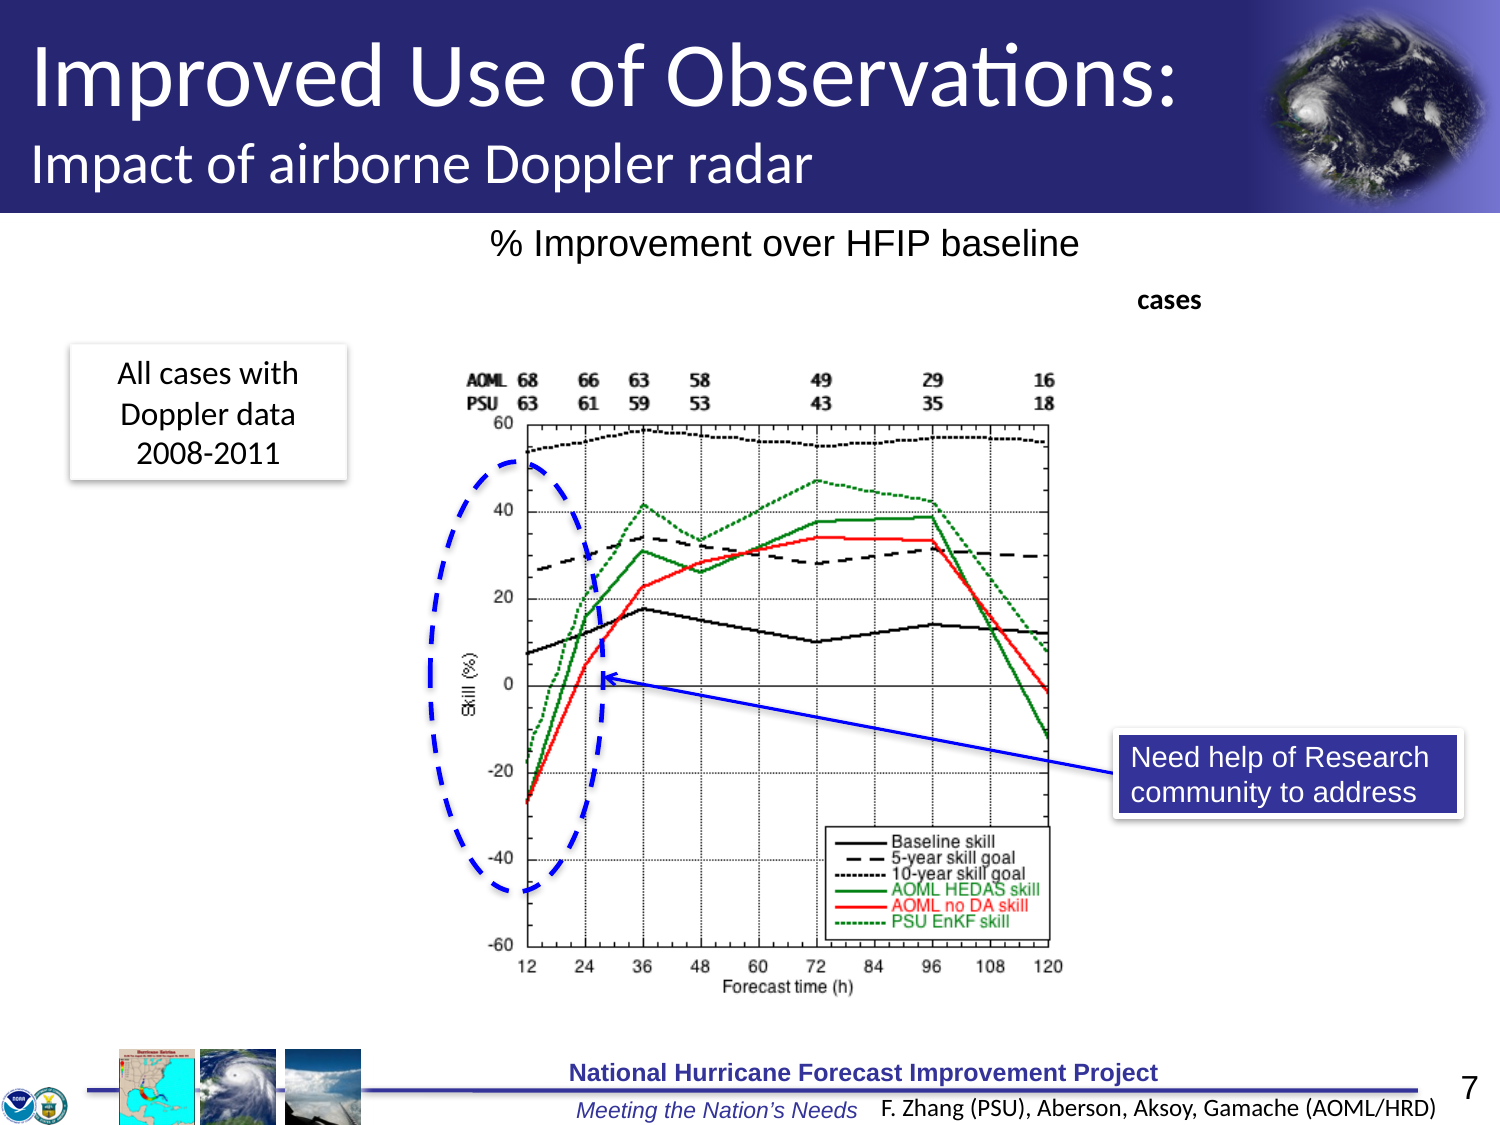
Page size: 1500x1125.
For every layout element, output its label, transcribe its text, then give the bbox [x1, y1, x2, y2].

title Improved Use of Observations: Impact of airborne Doppler radar [0, 17, 1500, 203]
text_box cases [1156, 272, 1218, 323]
text_box F. Zhang (PSU), Aberson, Aksoy, Gamache (AOML/HRD) [866, 1083, 1453, 1125]
picture [371, 268, 1152, 1051]
picture [0, 1087, 68, 1125]
text_box % Improvement over HFIP baseline [437, 211, 1133, 267]
picture [200, 1049, 276, 1125]
text_box All cases with Doppler data 2008-2011 [70, 344, 347, 480]
picture [285, 1049, 361, 1125]
picture [119, 1049, 195, 1125]
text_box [429, 461, 1461, 893]
